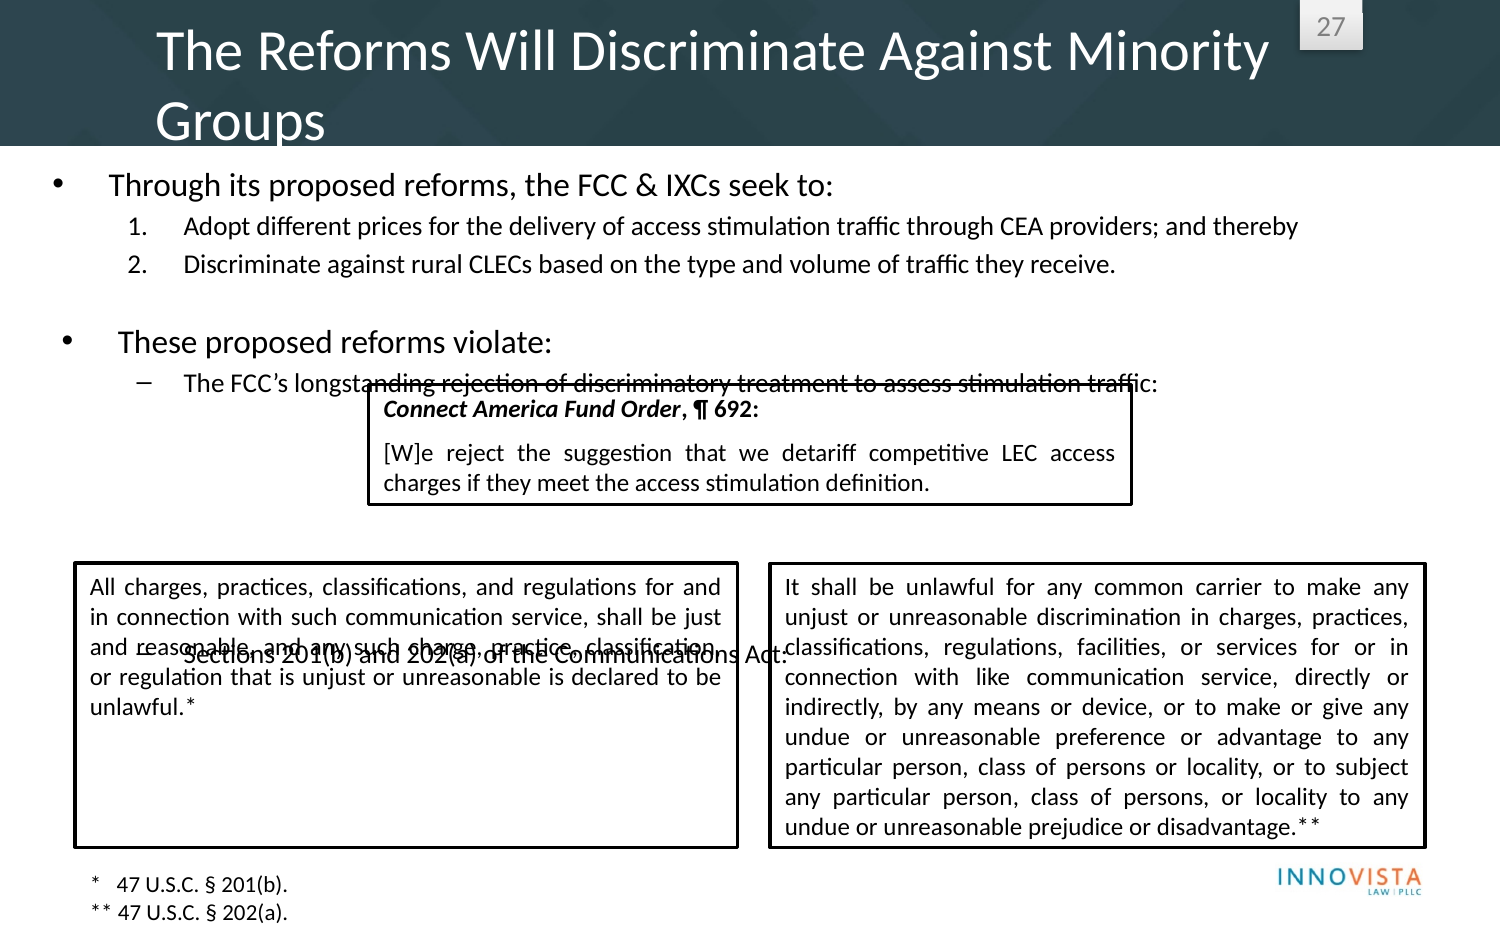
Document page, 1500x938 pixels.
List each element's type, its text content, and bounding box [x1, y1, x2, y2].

text_box All charges, practices, classifications, and regulations for and in connection with such communication service, shall be just and reasonable, and any such charge, practice, classification, or regulation that is unjust or unreasonable is declared to be unlawful.* [74, 563, 738, 848]
picture [0, 0, 1300, 146]
picture [1275, 862, 1425, 897]
text_box It shall be unlawful for any common carrier to make any unjust or unreasonable discrimination in charges, practices, classifications, regulations, facilities, or services for or in connection with like communication service, directly or indirectly, by any means or device, or to make or give any undue or unreasonable preference or advantage to any particular person, class of persons or locality, or to subject any particular person, class of persons, or locality to any undue or unreasonable prejudice or disadvantage.** [770, 563, 1425, 848]
picture [1362, 0, 1500, 146]
text_box Connect America Fund Order, ¶ 692: [W]e reject the suggestion that we detariff competitive LEC access charges if they meet the access stimulation definition. [368, 384, 1132, 505]
text_box * 47 U.S.C. § 201(b). ** 47 U.S.C. § 202(a). [75, 862, 863, 933]
title The Reforms Will Discriminate Against Minority Groups [75, 4, 1425, 155]
list Through its proposed reforms, the FCC & IXCs seek to: Adopt different prices for the delivery of access stimulation traffic through CEA providers; and thereby Discriminate against rural CLECs based on the type and volume of traffic they receive. These proposed reforms violate: The FCC’s longstanding rejection of discriminatory treatment to assess stimulation traffic: Sections 201(b) and 202(a) of the Communications Act: [37, 155, 1463, 557]
